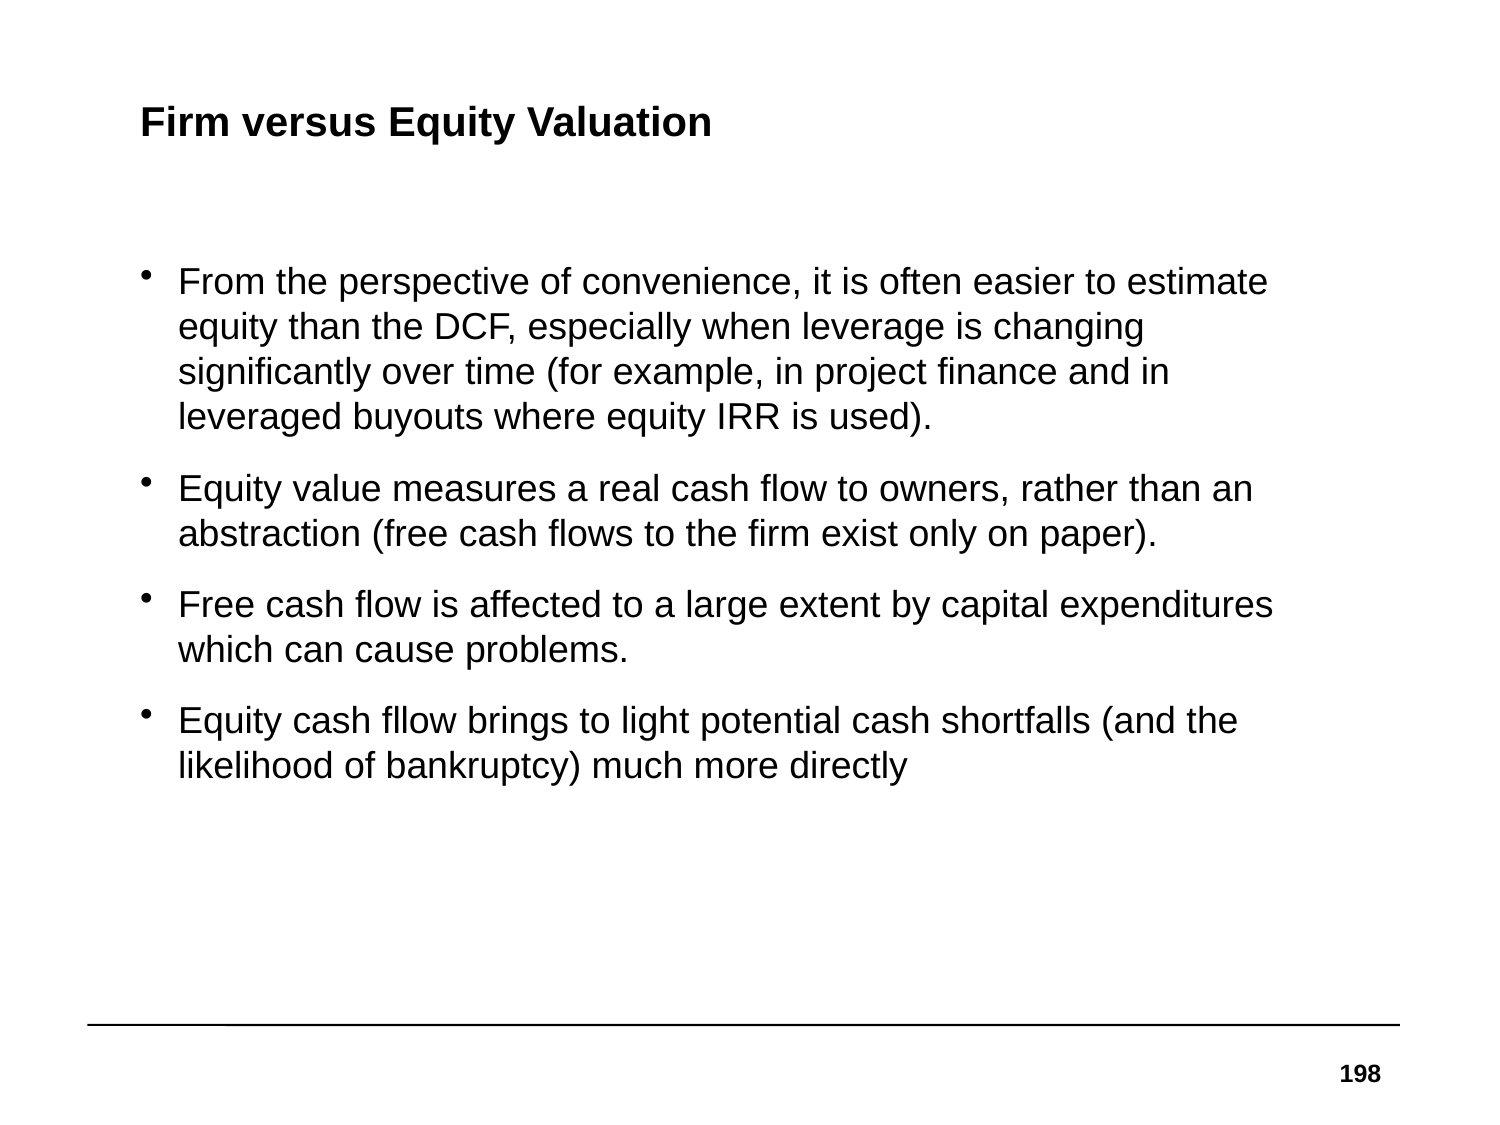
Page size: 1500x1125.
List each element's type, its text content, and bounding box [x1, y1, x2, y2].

title Firm versus Equity Valuation [125, 87, 1375, 225]
list From the perspective of convenience, it is often easier to estimate equity than the DCF, especially when leverage is changing significantly over time (for example, in project finance and in leveraged buyouts where equity IRR is used). Equity value measures a real cash flow to owners, rather than an abstraction (free cash flows to the firm exist only on paper). Free cash flow is affected to a large extent by capital expenditures which can cause problems. Equity cash fllow brings to light potential cash shortfalls (and the likelihood of bankruptcy) much more directly [125, 249, 1338, 1000]
